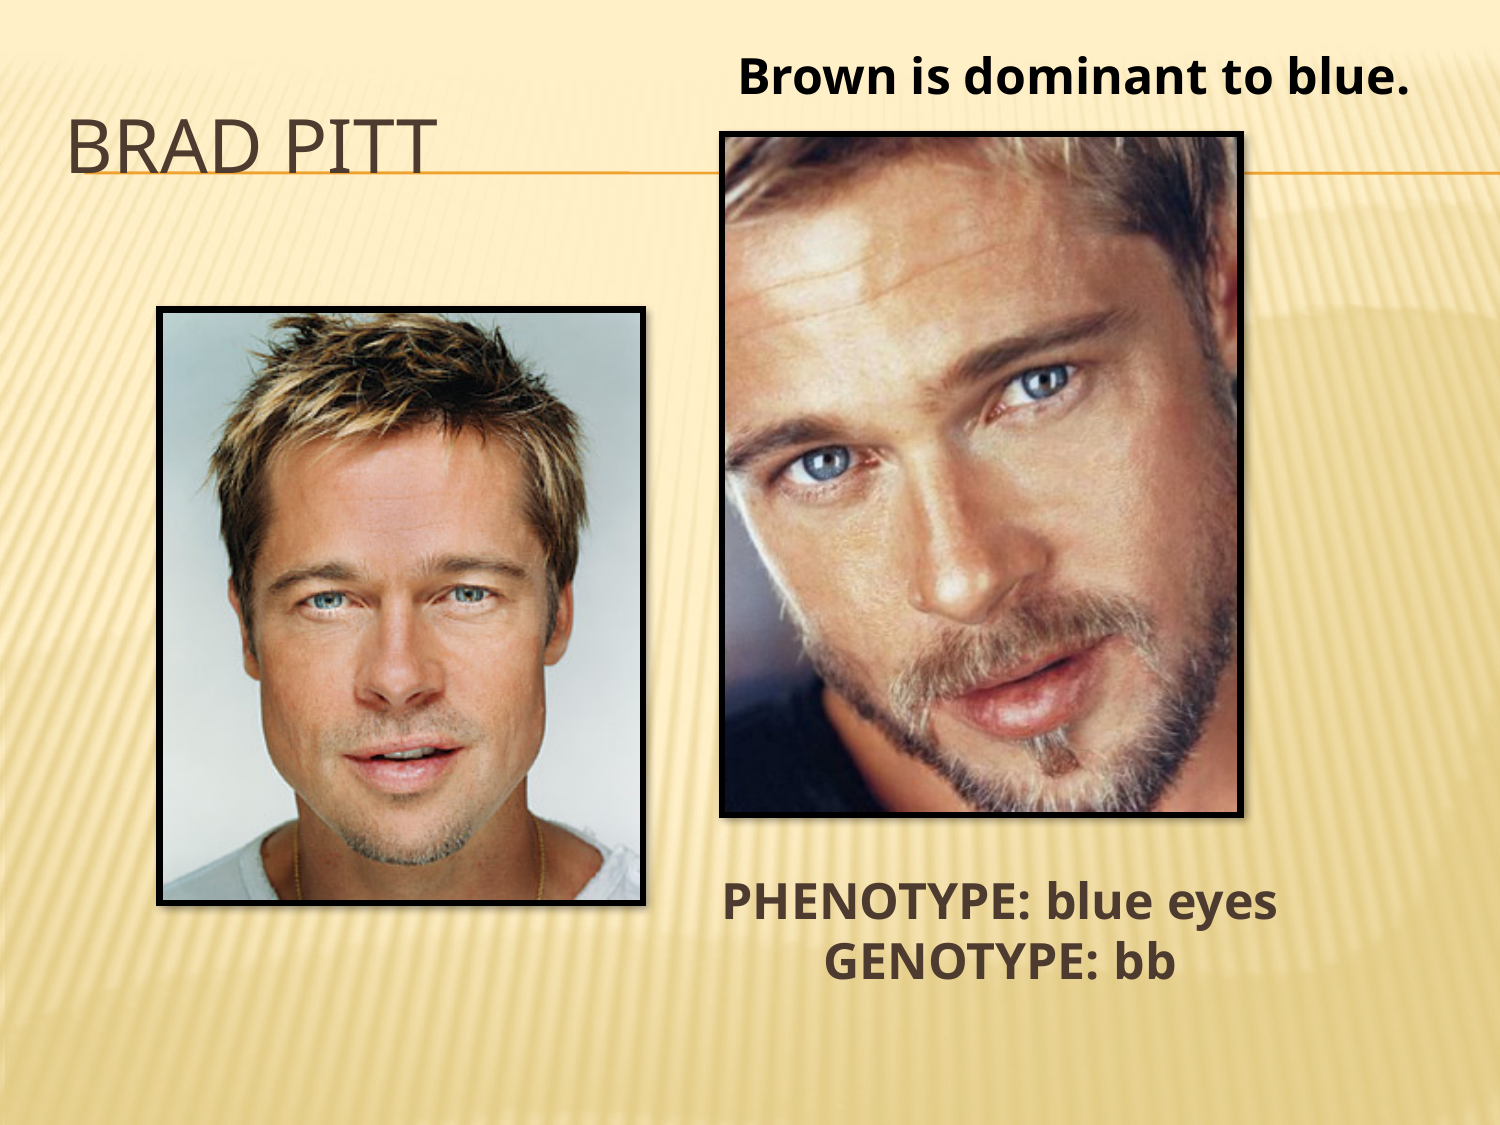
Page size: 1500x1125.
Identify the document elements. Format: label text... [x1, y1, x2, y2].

picture [724, 137, 1238, 812]
text_box Brown is dominant to blue. [722, 37, 1426, 113]
title Brad Pitt [50, 75, 1475, 213]
text_box PHENOTYPE: blue eyes GENOTYPE: bb [450, 862, 1500, 998]
picture [162, 312, 641, 901]
